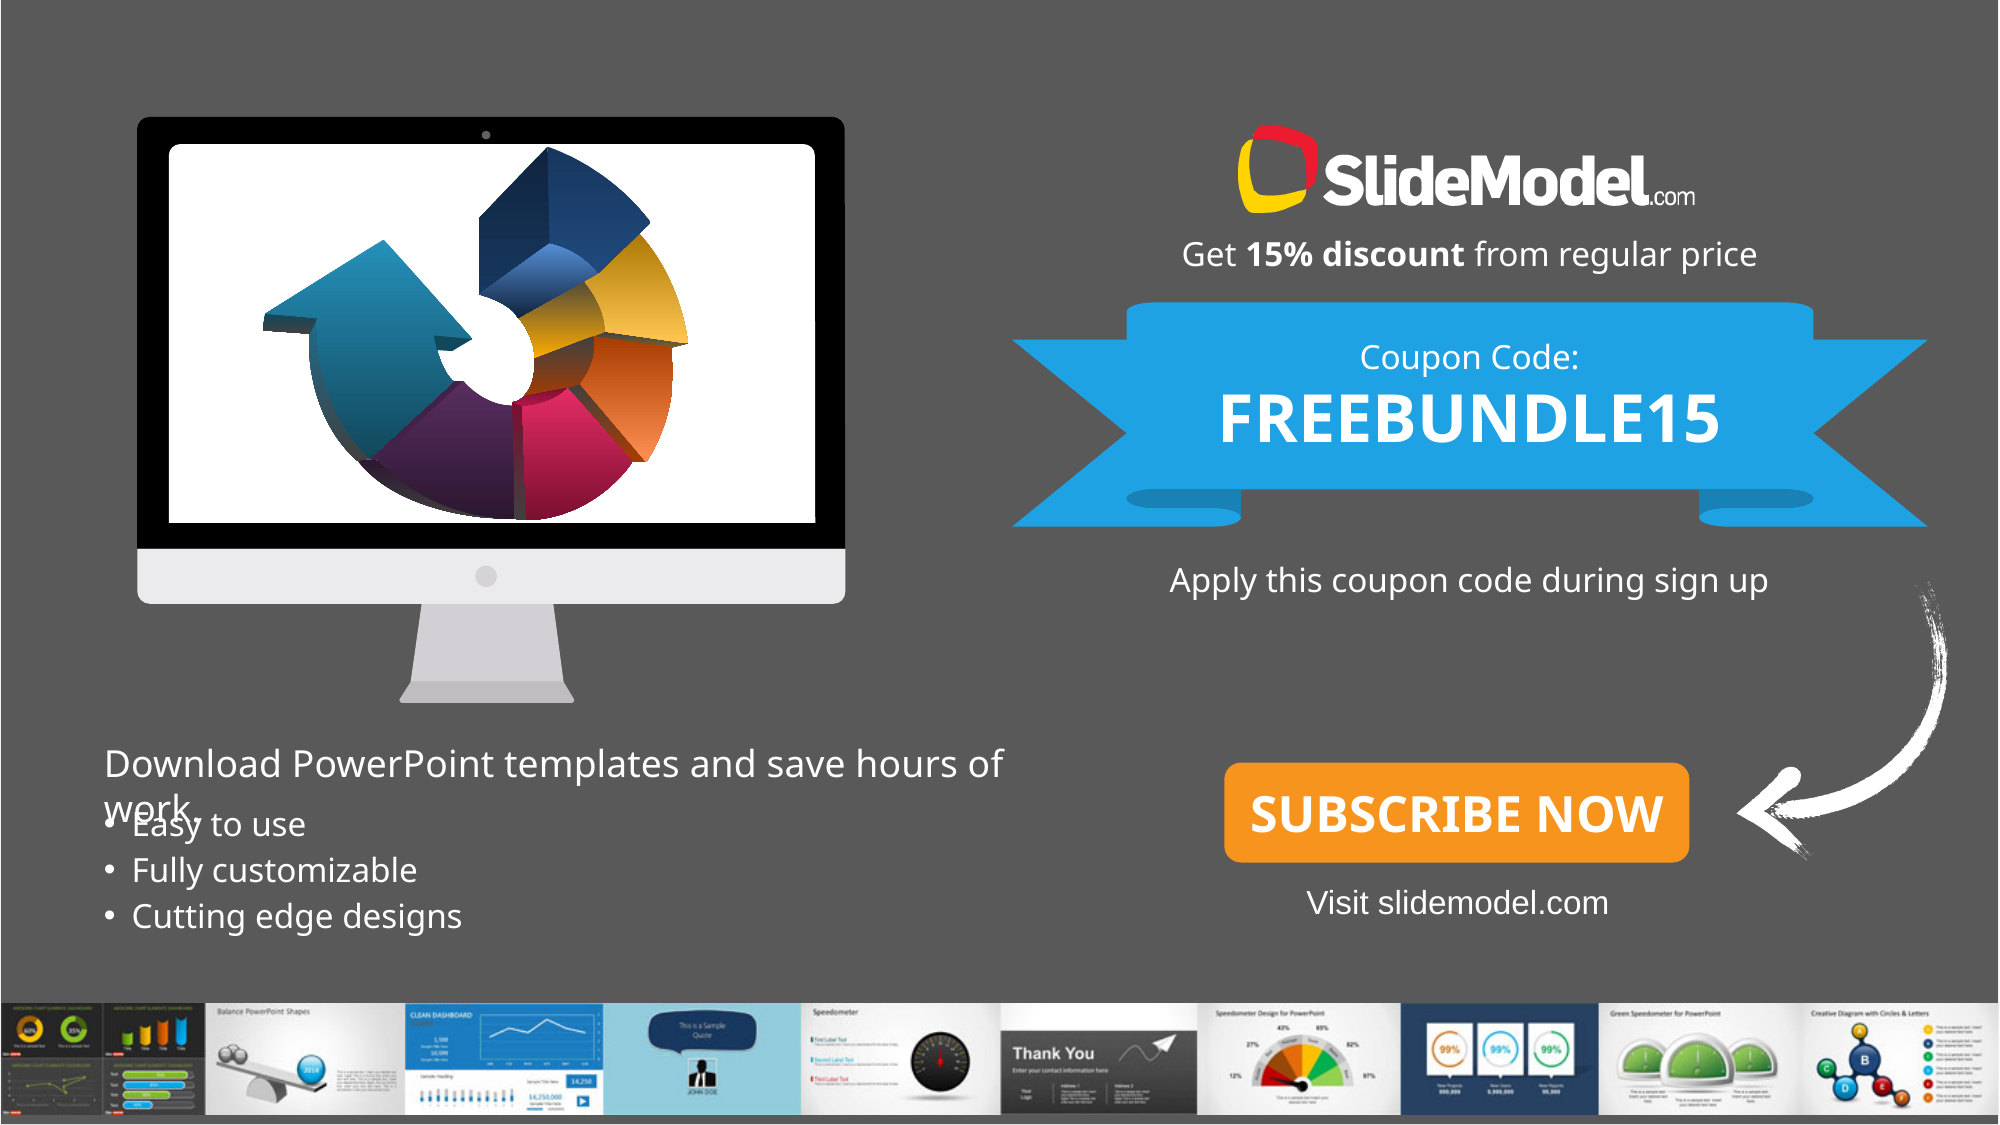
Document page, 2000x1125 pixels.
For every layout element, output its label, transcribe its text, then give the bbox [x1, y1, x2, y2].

text_box [0, 0, 2000, 1003]
text_box Easy to use Fully customizable Cutting edge designs [88, 838, 863, 943]
picture [0, 1003, 1999, 1115]
text_box [1012, 302, 1928, 527]
text_box [1928, 587, 1937, 601]
text_box Apply this coupon code during sign up [1129, 551, 1811, 607]
text_box SUBSCRIBE NOW [1222, 760, 1692, 865]
text_box Download PowerPoint templates and save hours of work. [88, 732, 1059, 838]
text_box Coupon Code: FREEBUNDLE15 [1173, 328, 1767, 464]
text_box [136, 116, 846, 704]
text_box Get 15% discount from regular price [1058, 225, 1882, 281]
text_box [1736, 594, 1948, 861]
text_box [262, 146, 689, 521]
picture [1237, 125, 1695, 213]
text_box Visit slidemodel.com [1247, 874, 1669, 928]
